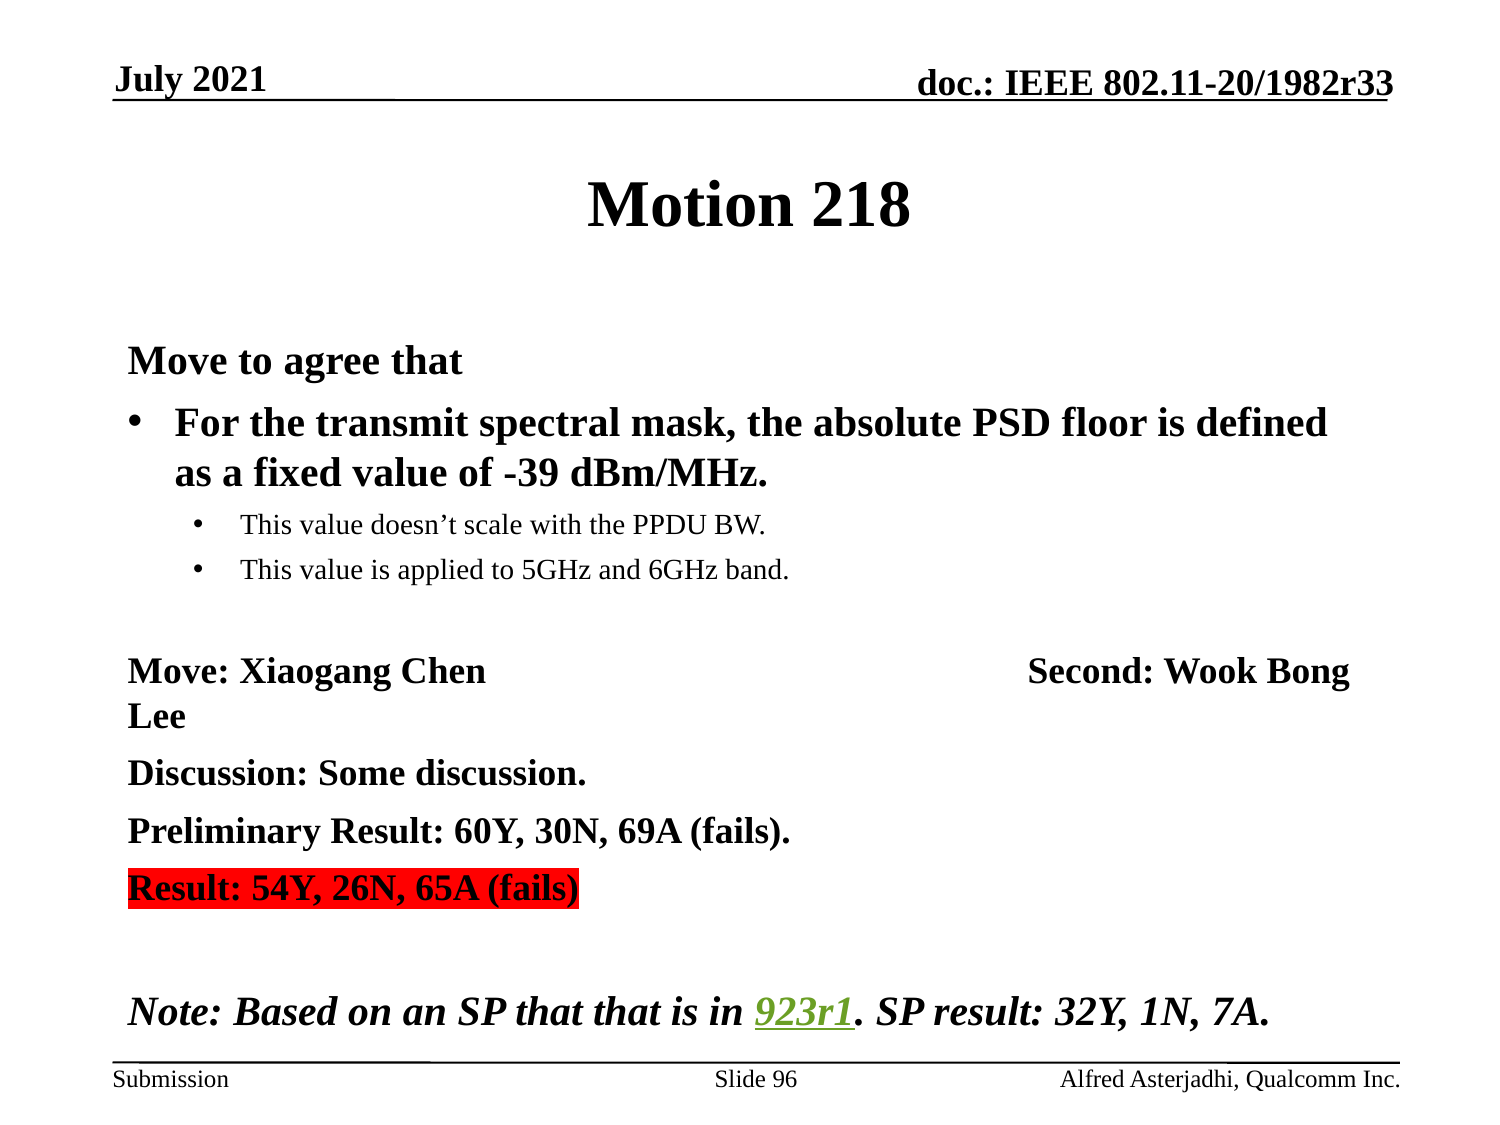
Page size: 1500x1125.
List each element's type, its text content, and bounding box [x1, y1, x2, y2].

footer Alfred Asterjadhi, Qualcomm Inc. [878, 1061, 1402, 1093]
list Move to agree that For the transmit spectral mask, the absolute PSD floor is defined as a fixed value of -39 dBm/MHz. This value doesn’t scale with the PPDU BW. This value is applied to 5GHz and 6GHz band. Move: Xiaogang Chen Second: Wook Bong Lee Discussion: Some discussion. Preliminary Result: 60Y, 30N, 69A (fails). Result: 54Y, 26N, 65A (fails) Note: Based on an SP that that is in 923r1. SP result: 32Y, 1N, 7A. [112, 324, 1388, 1063]
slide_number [114, 54, 423, 100]
slide_number Slide 96 [712, 1061, 800, 1123]
title Motion 218 [112, 112, 1388, 288]
